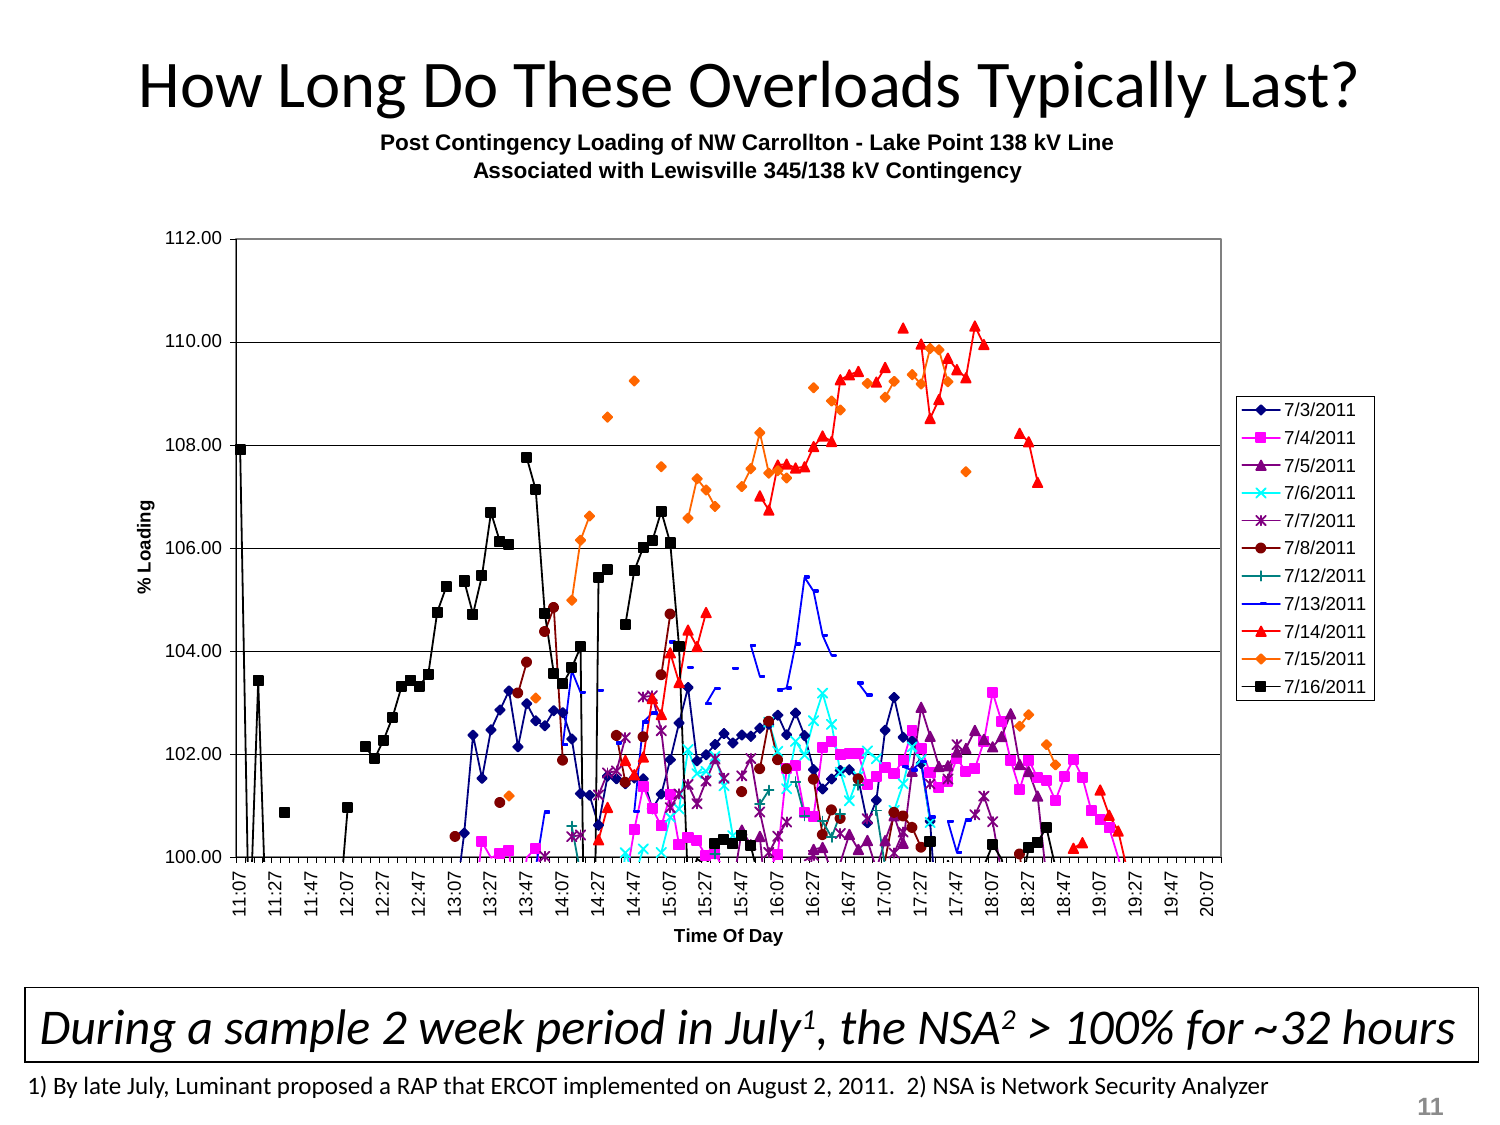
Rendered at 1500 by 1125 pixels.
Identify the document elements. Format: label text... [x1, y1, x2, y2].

text_box 11 [1108, 1074, 1459, 1125]
text_box During a sample 2 week period in July1, the NSA2 > 100% for ~32 hours [24, 987, 1479, 1063]
text_box 1) By late July, Luminant proposed a RAP that ERCOT implemented on August 2, 2011. 2) NSA is Network Security Analyzer [12, 1062, 1413, 1113]
picture [106, 99, 1388, 976]
title How Long Do These Overloads Typically Last? [74, 37, 1426, 126]
